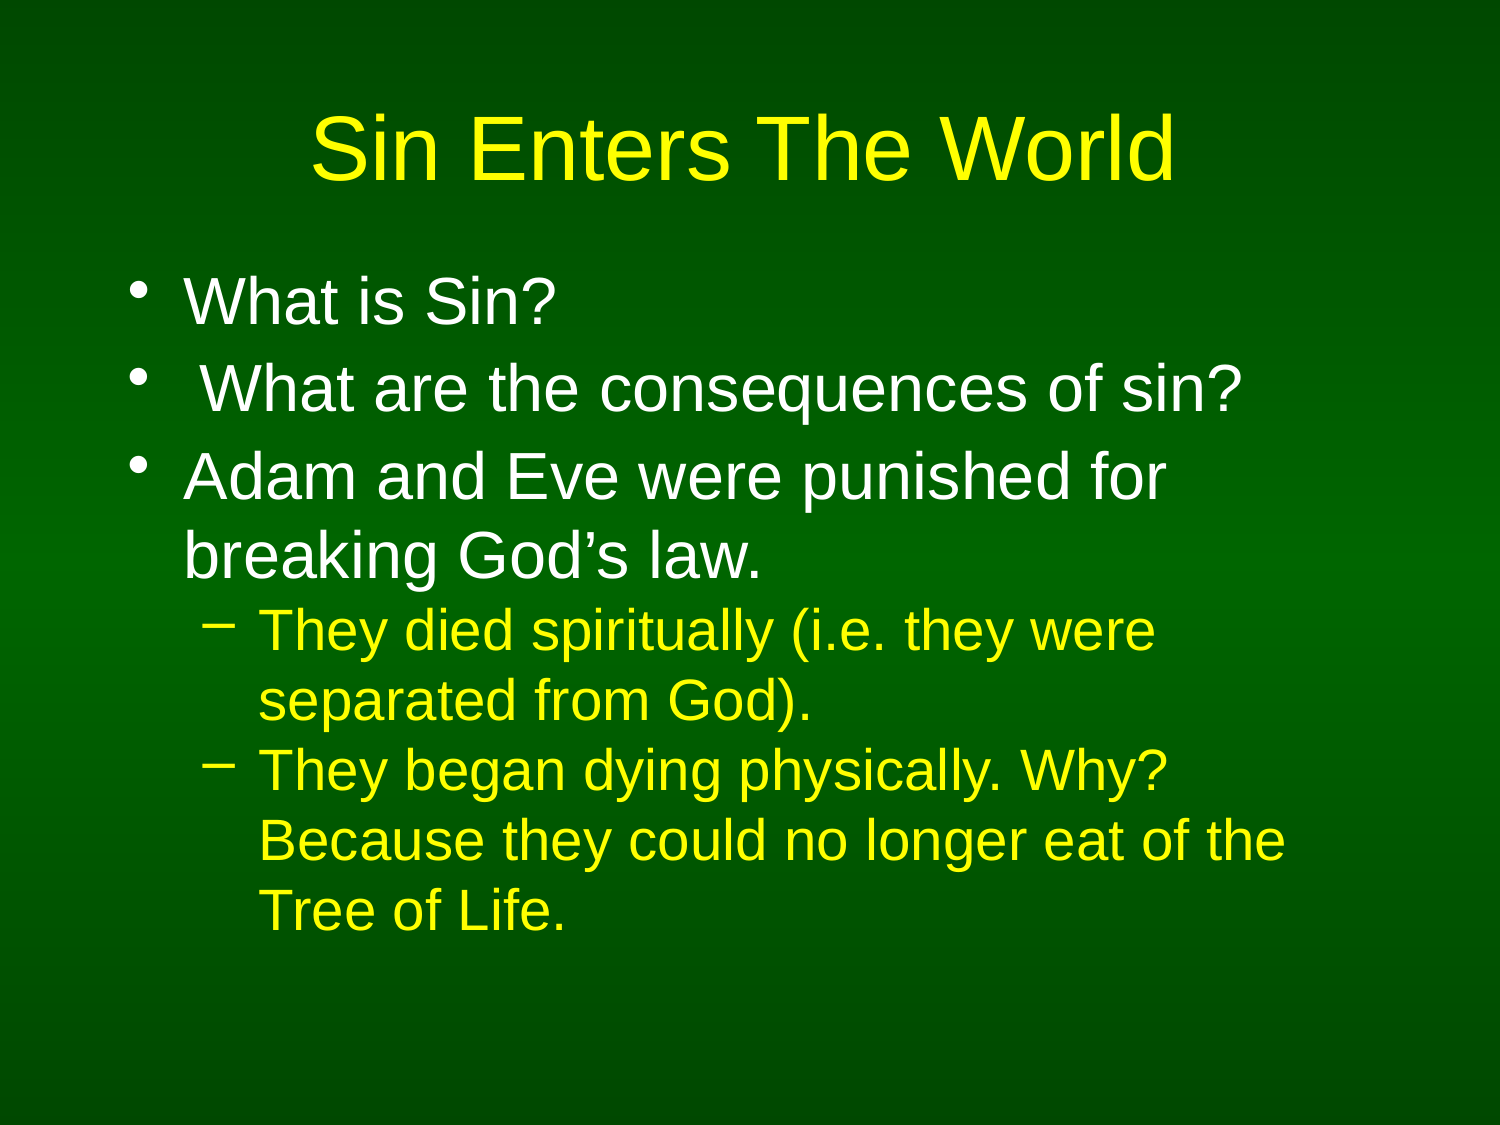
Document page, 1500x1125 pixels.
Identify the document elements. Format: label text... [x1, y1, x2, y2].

text_box Adam and Eve were punished for breaking God’s law. They died spiritually (i.e. they were separated from God). They began dying physically. Why? Because they could no longer eat of the Tree of Life. [112, 425, 1413, 950]
list What is Sin? [112, 249, 1450, 338]
text_box What are the consequences of sin? [112, 337, 1413, 425]
title Sin Enters The World [50, 50, 1438, 238]
